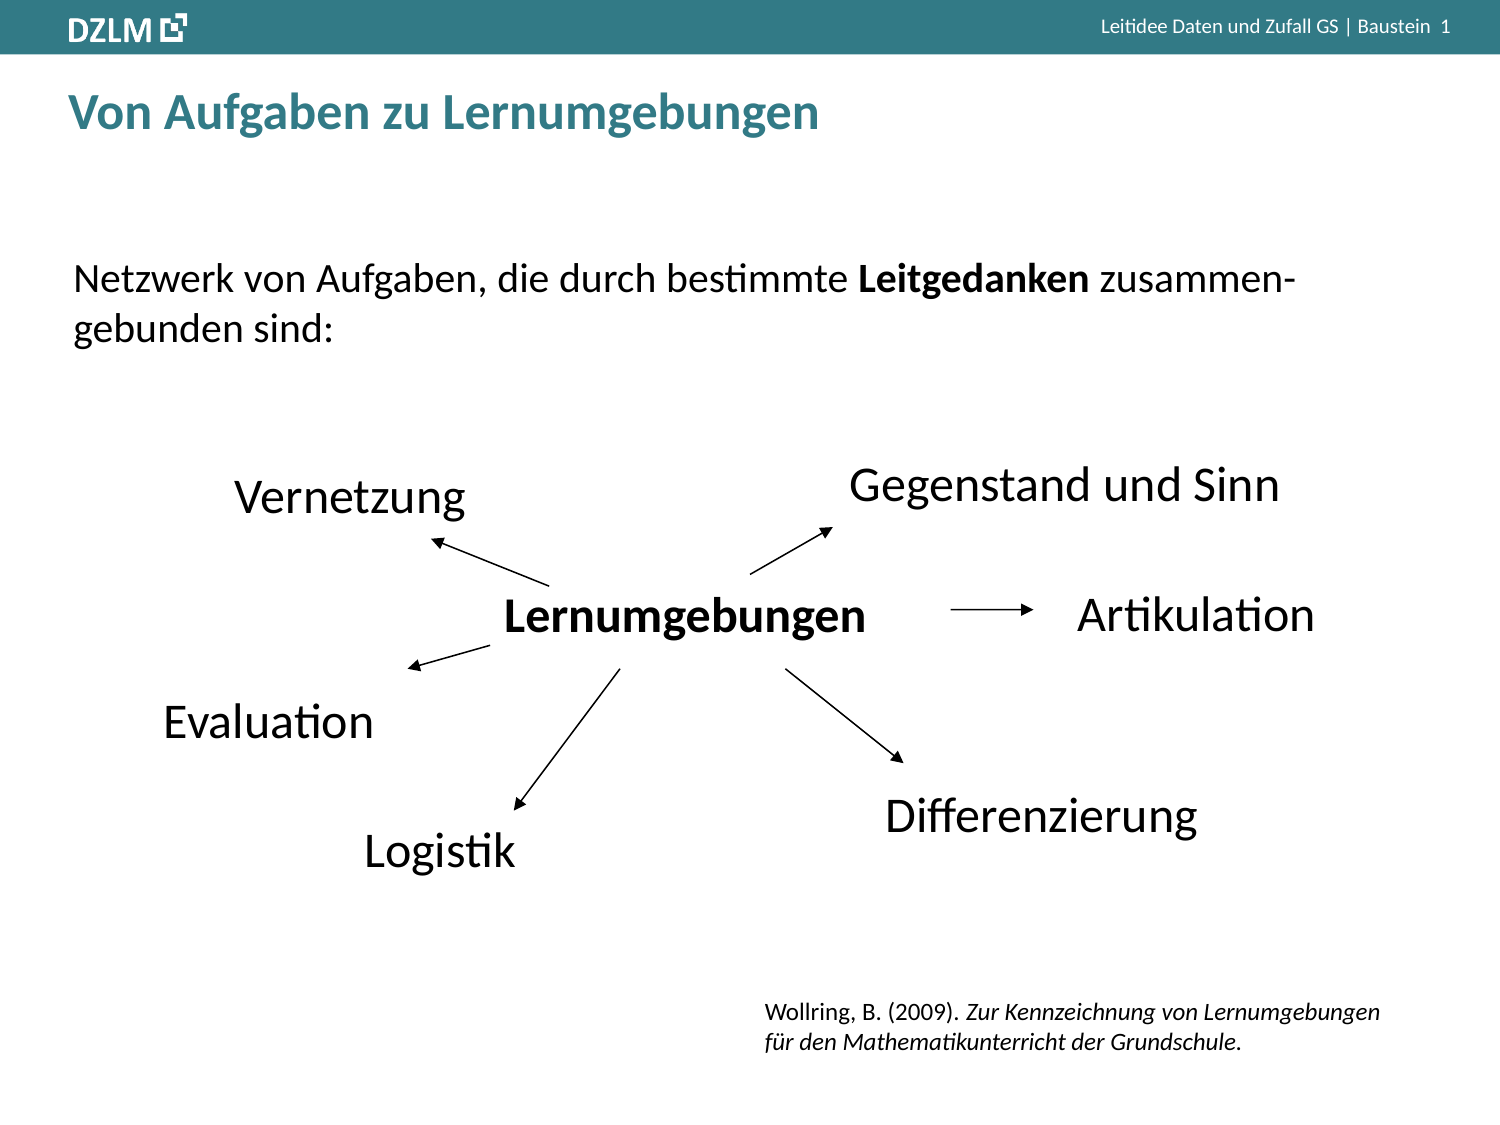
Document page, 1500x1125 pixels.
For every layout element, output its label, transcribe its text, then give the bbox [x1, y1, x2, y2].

title Von Aufgaben zu Lernumgebungen [53, 68, 1436, 149]
text_box Logistik [349, 810, 531, 886]
text_box [950, 603, 1034, 616]
text_box Wollring, B. (2009). Zur Kennzeichnung von Lernumgebungen für den Mathematikunterricht der Grundschule. [749, 987, 1430, 1063]
text_box Artikulation [1063, 574, 1331, 649]
text_box [407, 645, 491, 672]
text_box [749, 527, 833, 575]
text_box Lernumgebungen [489, 574, 882, 650]
text_box Gegenstand und Sinn [835, 444, 1296, 519]
text_box Netzwerk von Aufgaben, die durch bestimmte Leitgedanken zusammen- gebunden sind: [58, 243, 1312, 359]
text_box [513, 668, 621, 811]
text_box [430, 537, 550, 587]
text_box Vernetzung [219, 456, 482, 531]
text_box Evaluation [149, 680, 390, 756]
text_box Differenzierung [870, 774, 1214, 850]
text_box [785, 668, 904, 764]
